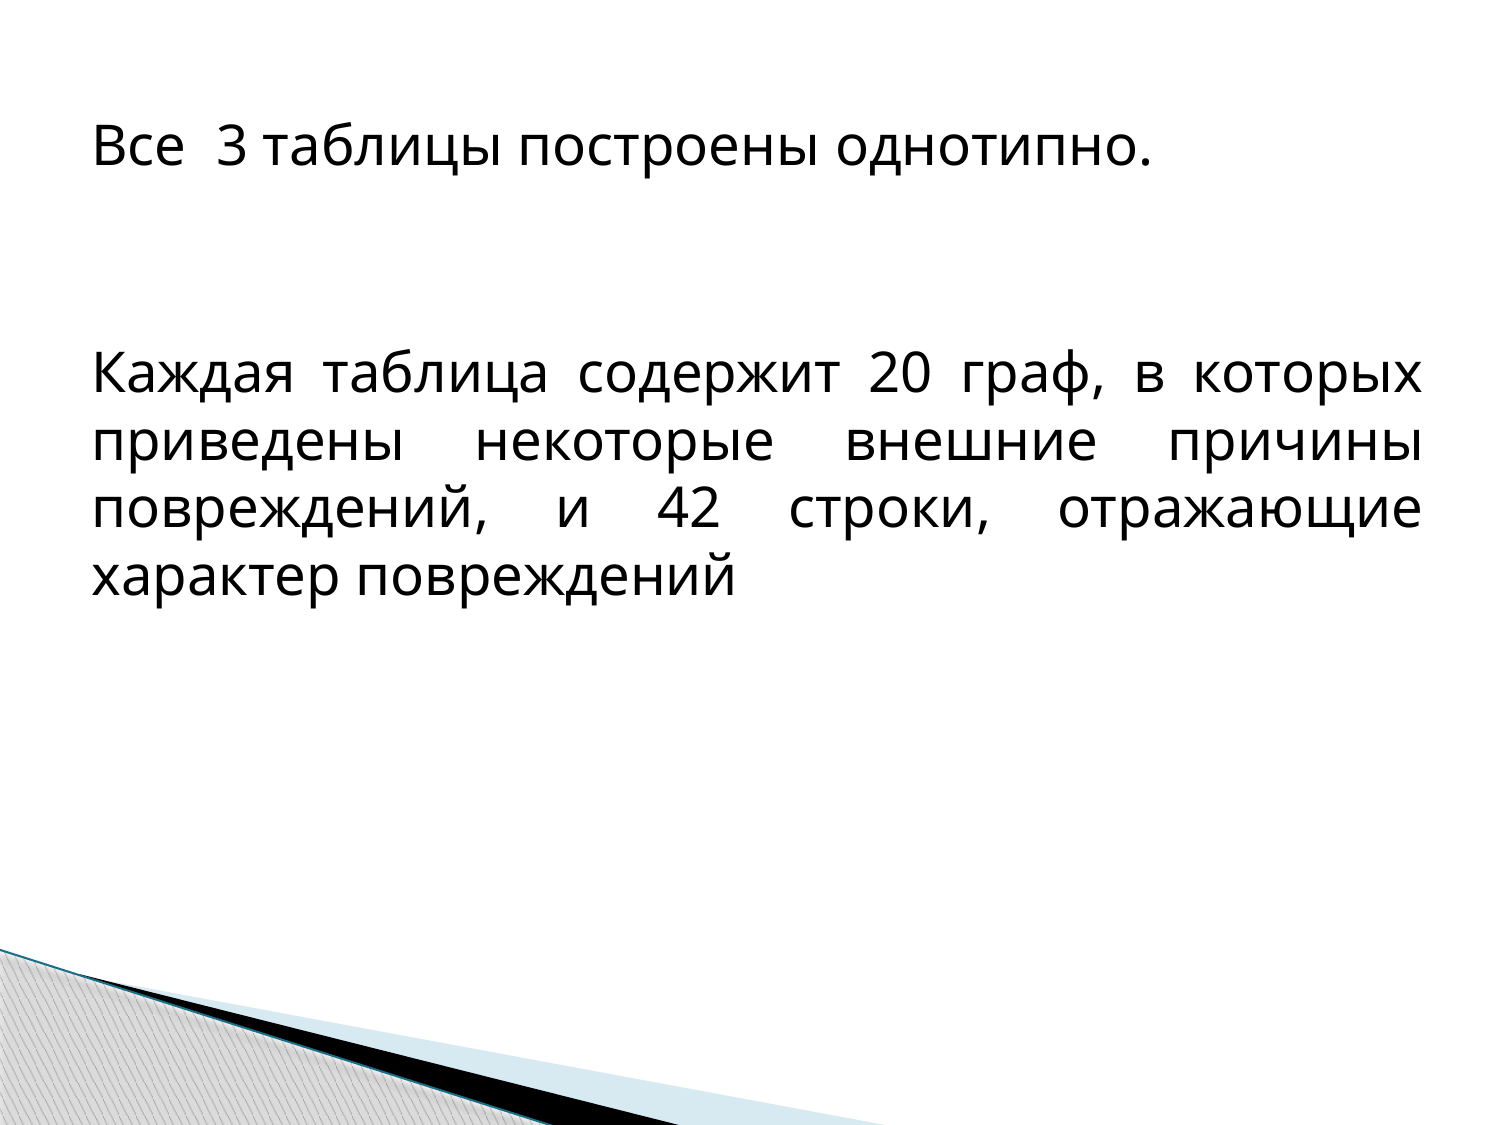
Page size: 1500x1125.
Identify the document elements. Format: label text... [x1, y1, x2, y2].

list Все 3 таблицы построены однотипно. Каждая таблица содержит 20 граф, в которых приведены некоторые внешние причины повреждений, и 42 строки, отражающие характер повреждений [76, 101, 1439, 988]
